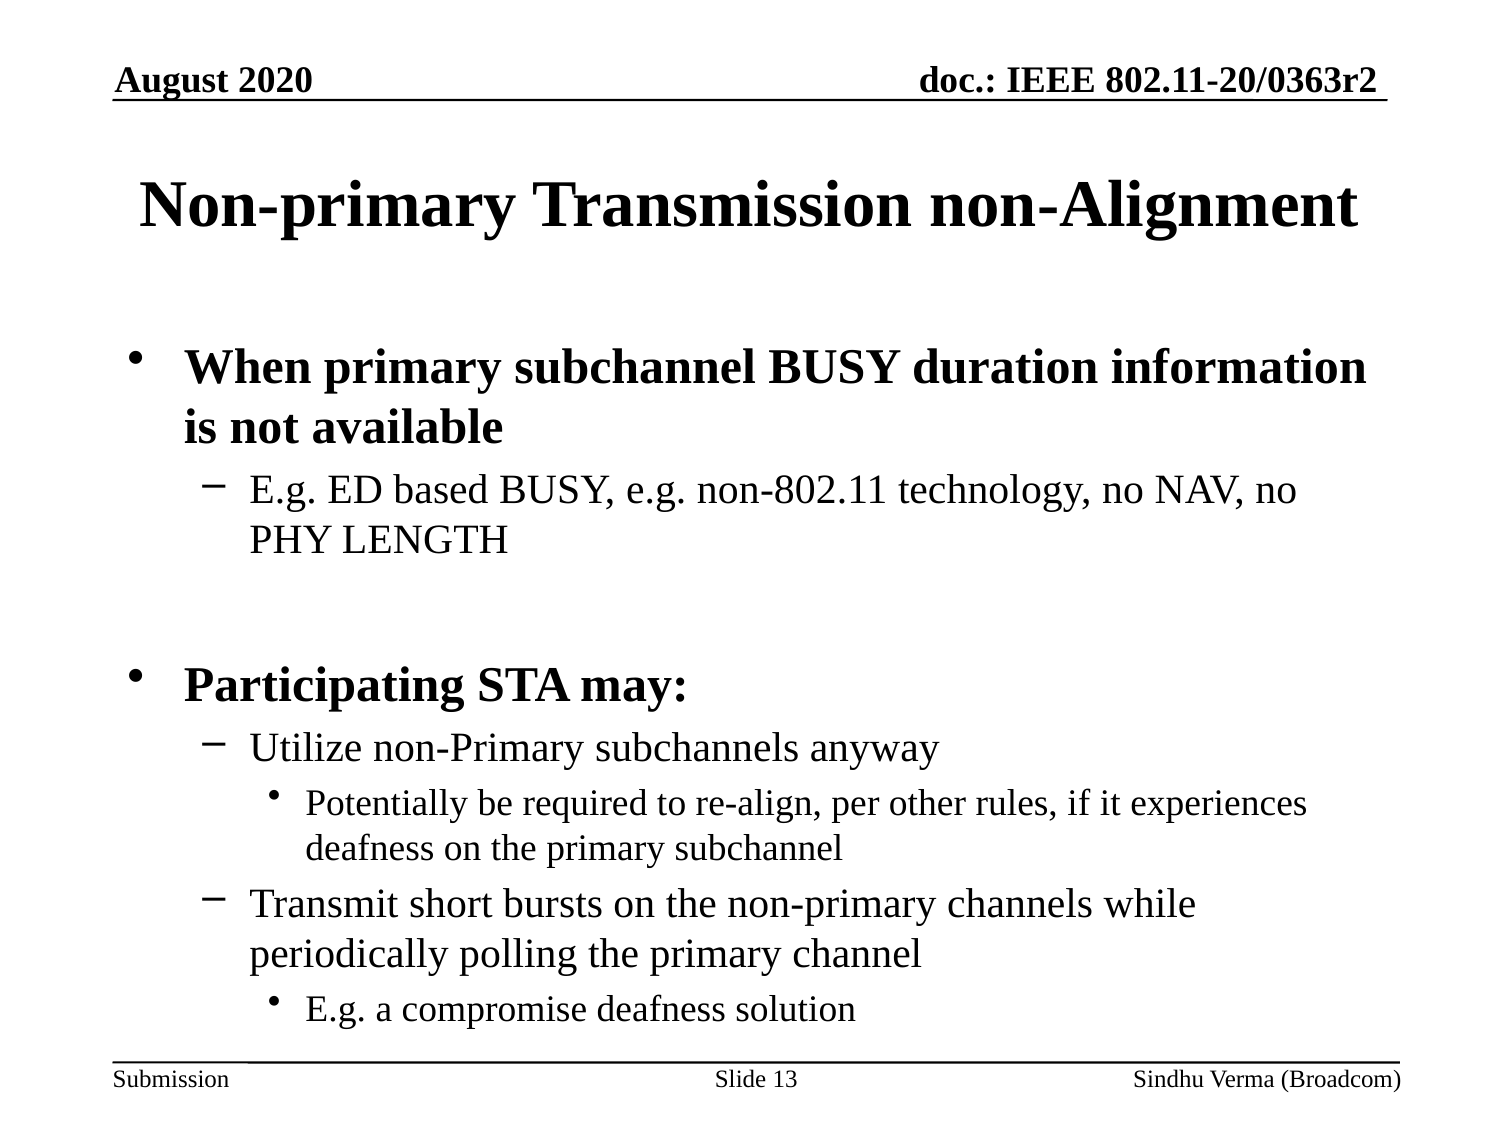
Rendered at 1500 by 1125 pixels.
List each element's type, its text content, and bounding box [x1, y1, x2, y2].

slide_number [114, 54, 316, 101]
slide_number Slide 13 [712, 1061, 800, 1093]
list When primary subchannel BUSY duration information is not available E.g. ED based BUSY, e.g. non-802.11 technology, no NAV, no PHY LENGTH Participating STA may: Utilize non-Primary subchannels anyway Potentially be required to re-align, per other rules, if it experiences deafness on the primary subchannel Transmit short bursts on the non-primary channels while periodically polling the primary channel E.g. a compromise deafness solution [112, 326, 1388, 1002]
title Non-primary Transmission non-Alignment [112, 112, 1388, 288]
footer Sindhu Verma (Broadcom) [1129, 1061, 1402, 1093]
